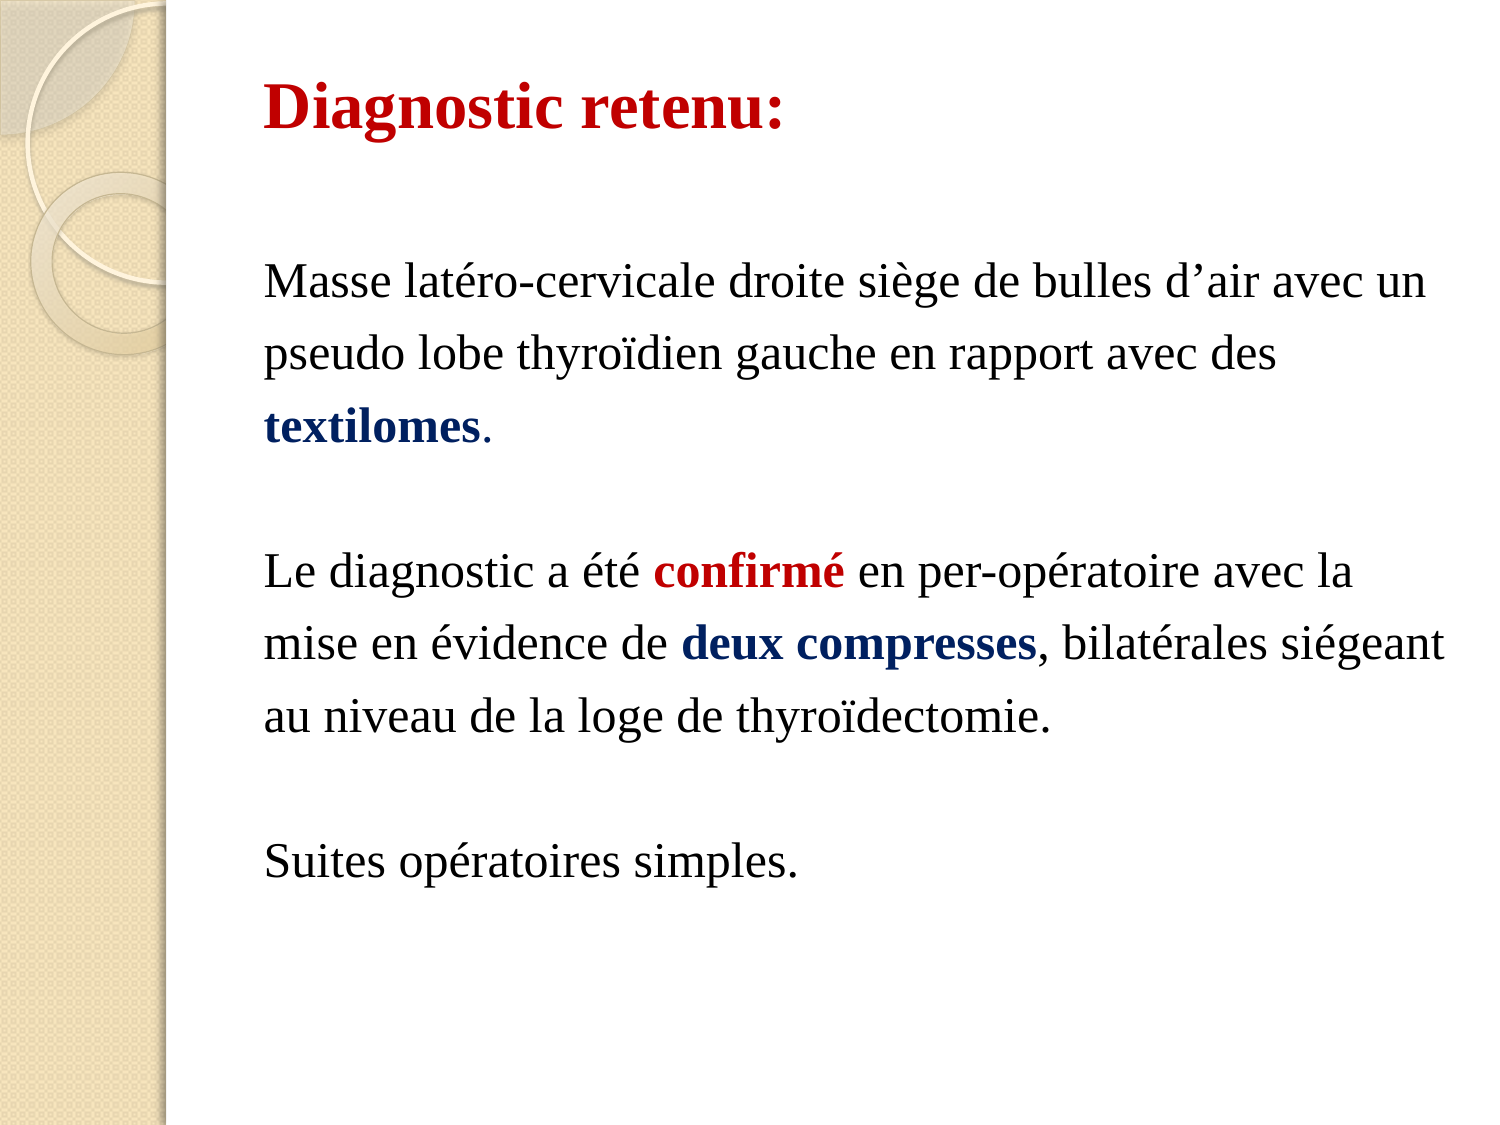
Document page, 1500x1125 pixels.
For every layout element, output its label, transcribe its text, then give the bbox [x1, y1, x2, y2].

list Diagnostic retenu: Masse latéro-cervicale droite siège de bulles d’air avec un pseudo lobe thyroïdien gauche en rapport avec des textilomes. Le diagnostic a été confirmé en per-opératoire avec la mise en évidence de deux compresses, bilatérales siégeant au niveau de la loge de thyroïdectomie. Suites opératoires simples. [235, 54, 1466, 1025]
